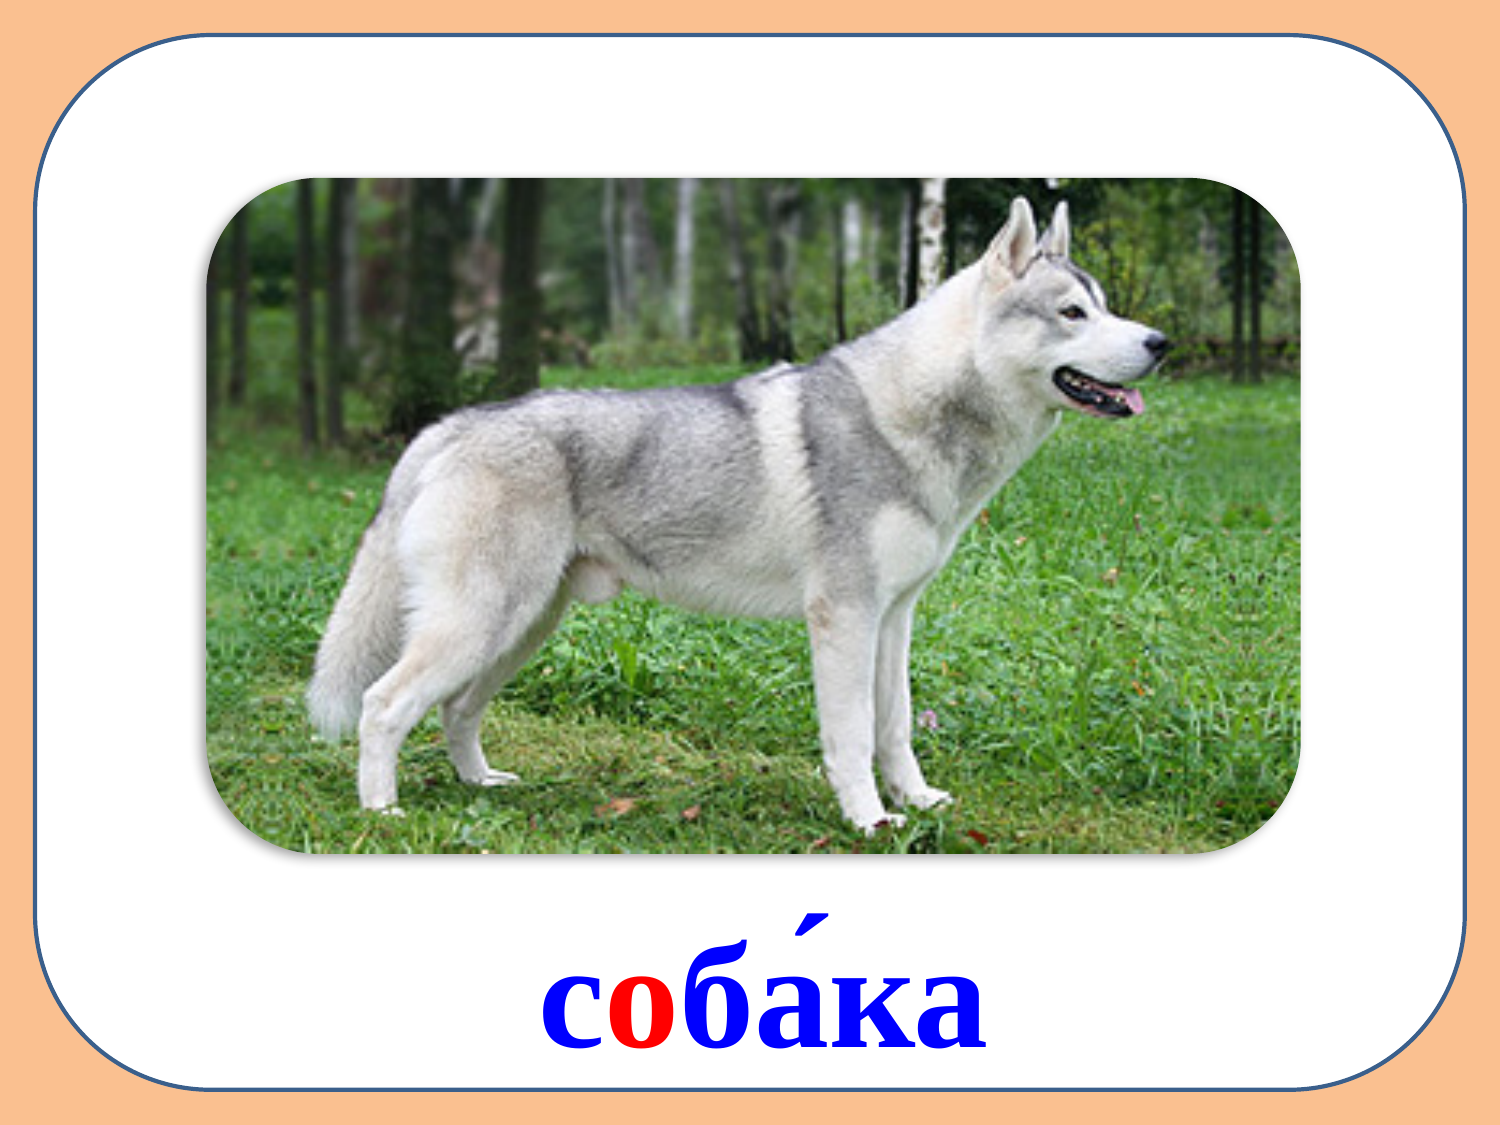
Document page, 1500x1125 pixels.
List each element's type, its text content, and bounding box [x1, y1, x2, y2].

picture [206, 177, 1301, 855]
text_box соба́ка [88, 890, 1439, 1079]
text_box [32, 32, 1467, 1015]
text_box [64, 906, 1415, 1094]
